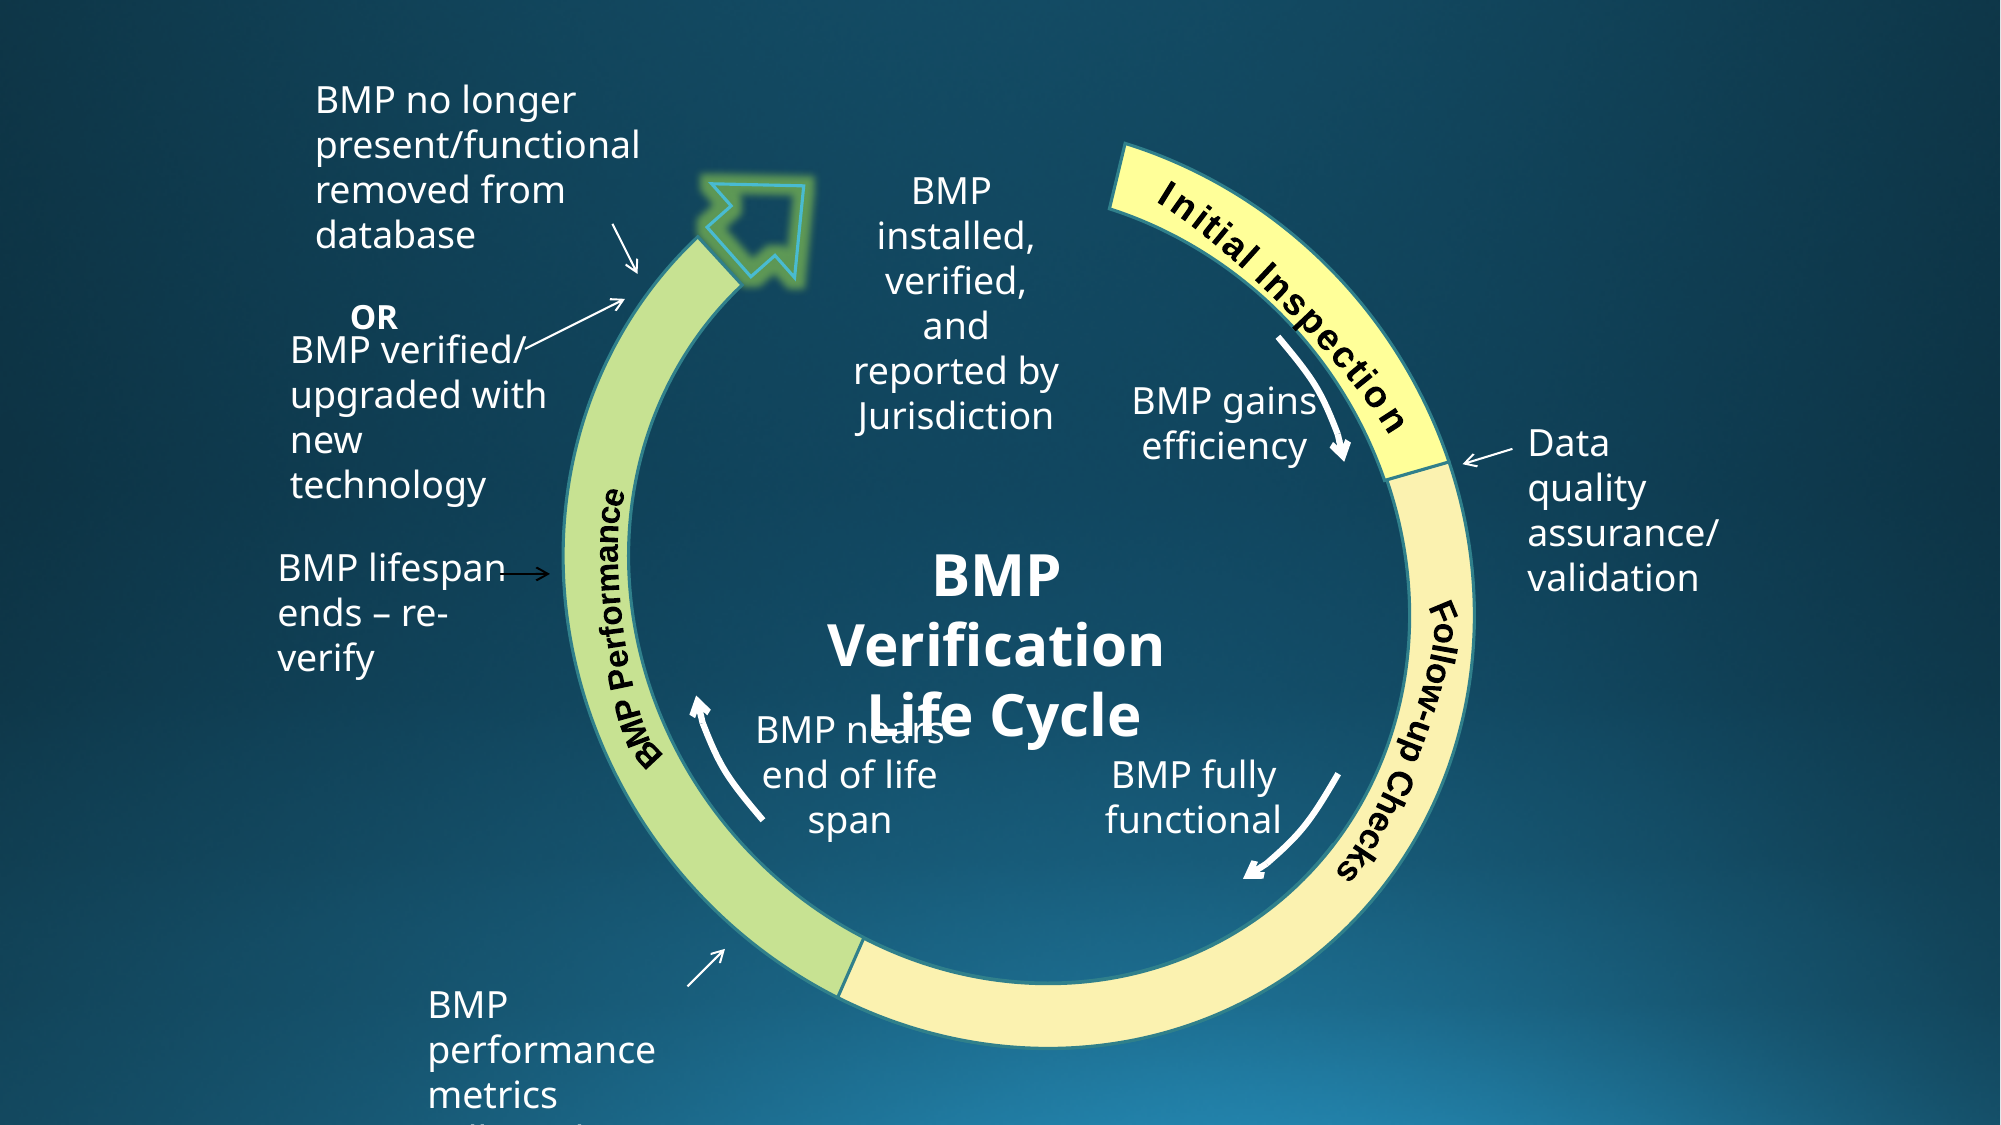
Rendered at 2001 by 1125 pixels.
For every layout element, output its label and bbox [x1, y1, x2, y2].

picture [0, 0, 2001, 1125]
text_box [262, 68, 1738, 1080]
